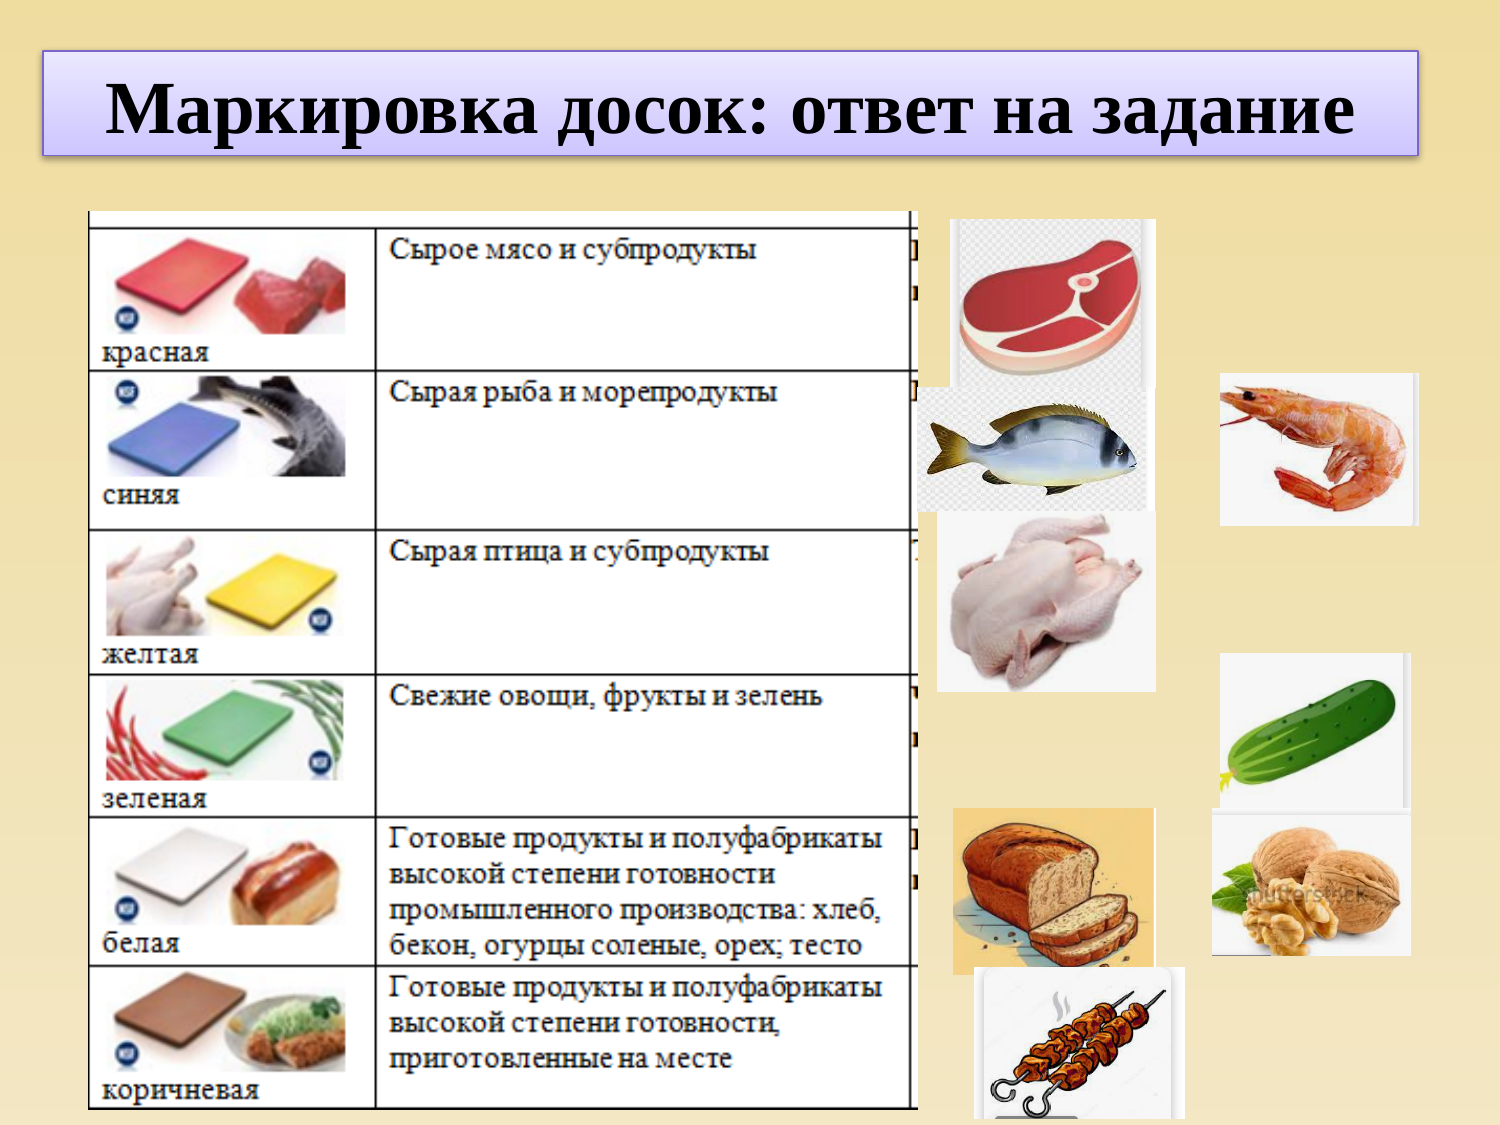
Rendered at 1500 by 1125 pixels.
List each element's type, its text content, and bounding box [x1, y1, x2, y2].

text_box Маркировка досок: ответ на задание [42, 50, 1419, 156]
picture [88, 211, 1157, 1110]
picture [953, 808, 1185, 1119]
picture [1212, 653, 1411, 957]
picture [1220, 372, 1419, 527]
